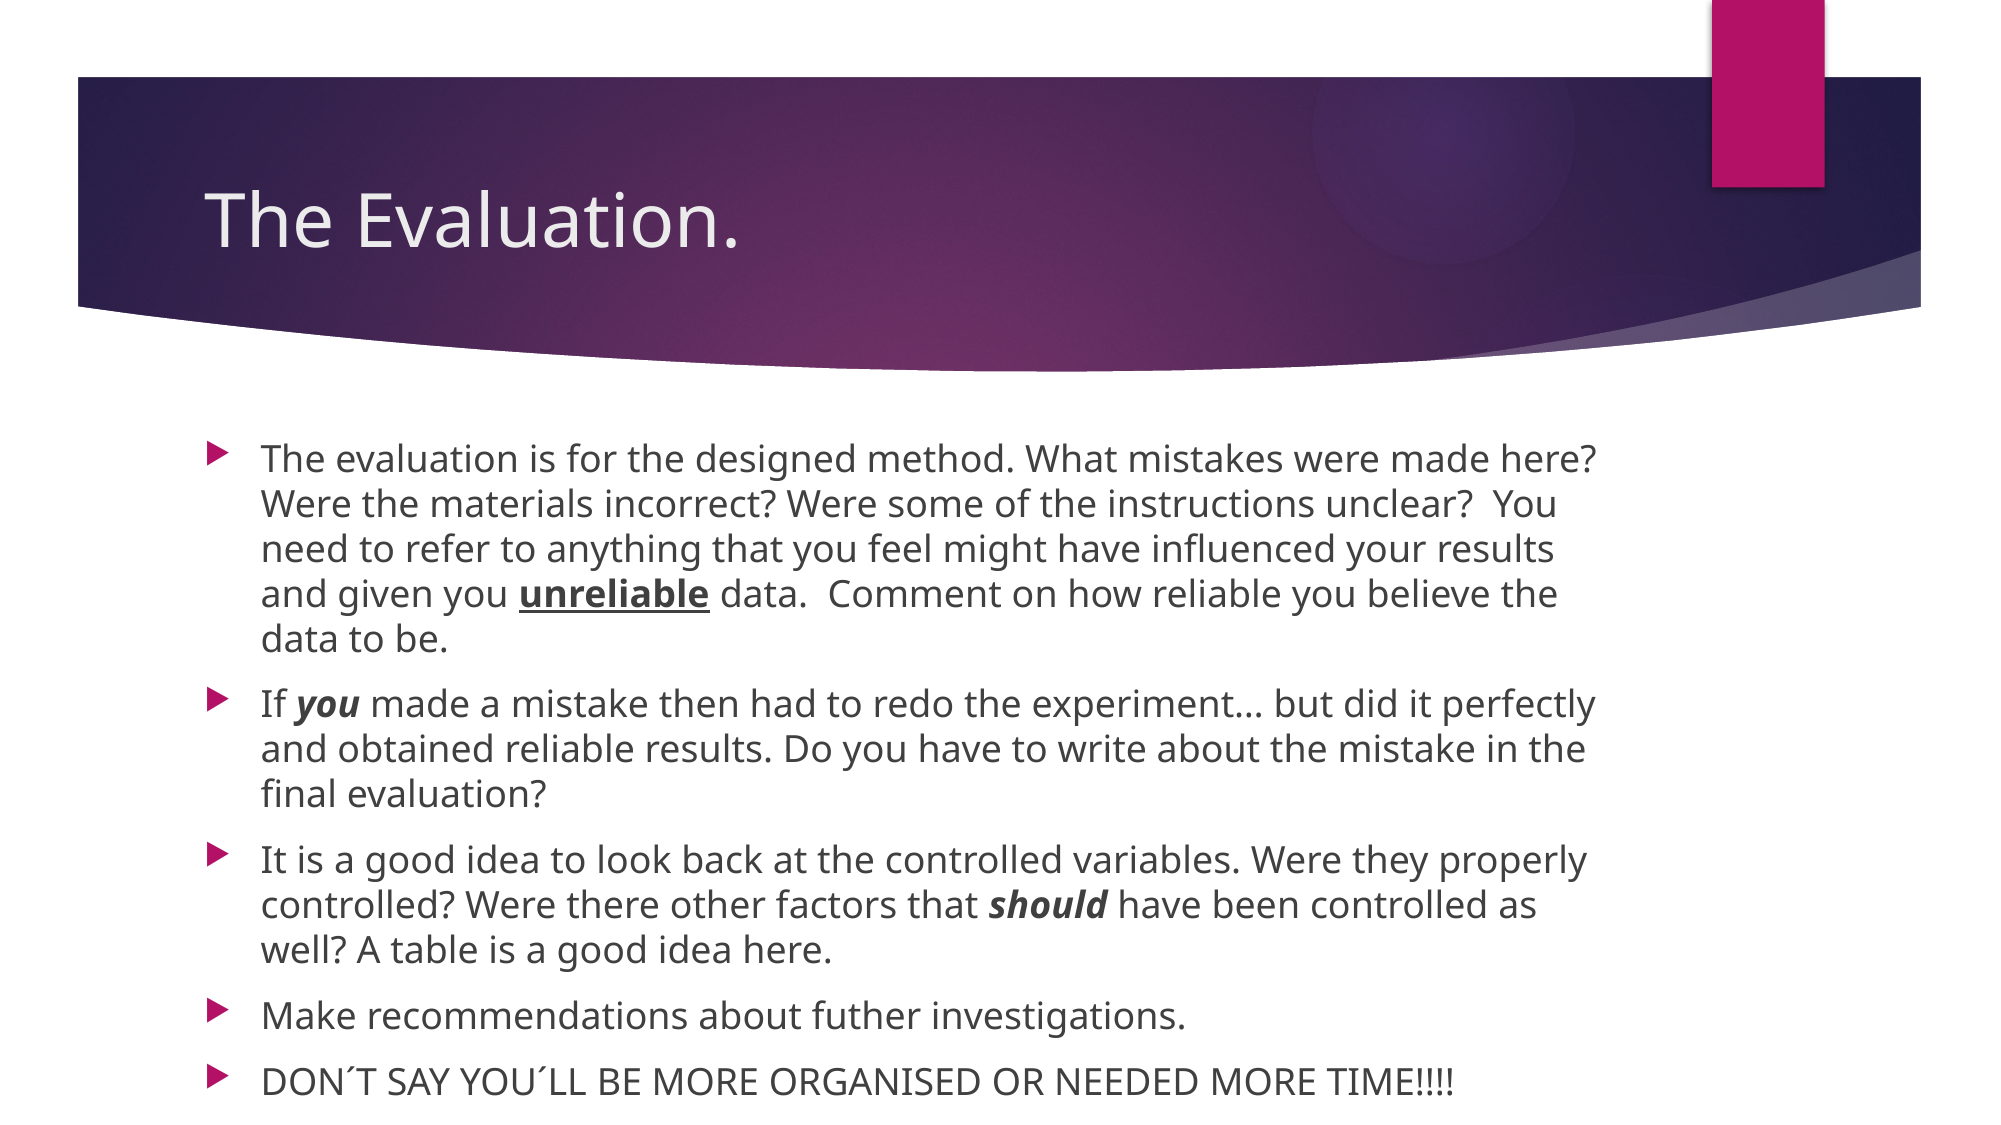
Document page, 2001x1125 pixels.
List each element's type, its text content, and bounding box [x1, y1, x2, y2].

list The evaluation is for the designed method. What mistakes were made here? Were the materials incorrect? Were some of the instructions unclear? You need to refer to anything that you feel might have influenced your results and given you unreliable data. Comment on how reliable you believe the data to be. If you made a mistake then had to redo the experiment… but did it perfectly and obtained reliable results. Do you have to write about the mistake in the final evaluation? It is a good idea to look back at the controlled variables. Were they properly controlled? Were there other factors that should have been controlled as well? A table is a good idea here. Make recommendations about futher investigations. DON´T SAY YOU´LL BE MORE ORGANISED OR NEEDED MORE TIME!!!! [189, 427, 1638, 988]
title The Evaluation. [189, 159, 1627, 276]
